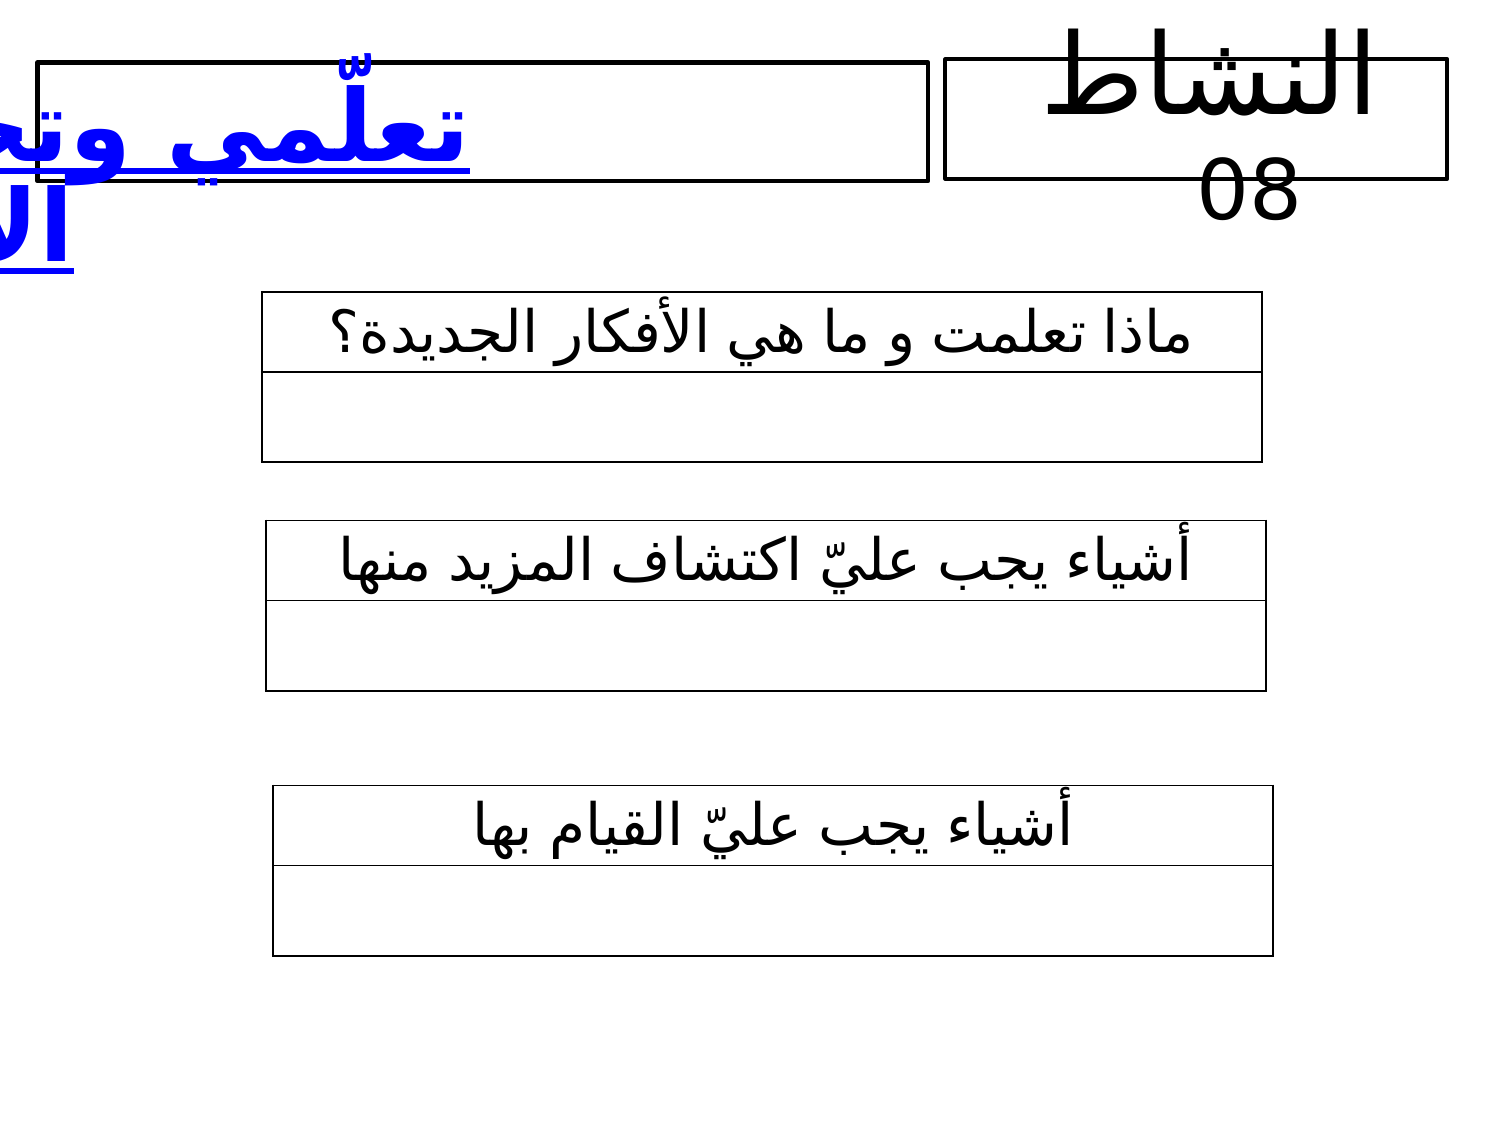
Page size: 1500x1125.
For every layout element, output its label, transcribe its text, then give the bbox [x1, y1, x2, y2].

table_header ماذا تعلمت و ما هي الأفكار الجديدة؟ [263, 293, 1261, 371]
table_header أشياء يجب عليّ القيام بها [274, 786, 1272, 865]
table_header أشياء يجب عليّ اكتشاف المزيد منها [267, 521, 1265, 600]
table_cell [263, 373, 1261, 461]
table_cell [274, 866, 1272, 955]
text_box النشاط 08 [943, 57, 1449, 181]
text_box [87, 50, 928, 60]
table_cell [267, 601, 1265, 690]
text_box تعلّمي وتخطيطي الإجرائي [35, 60, 930, 183]
